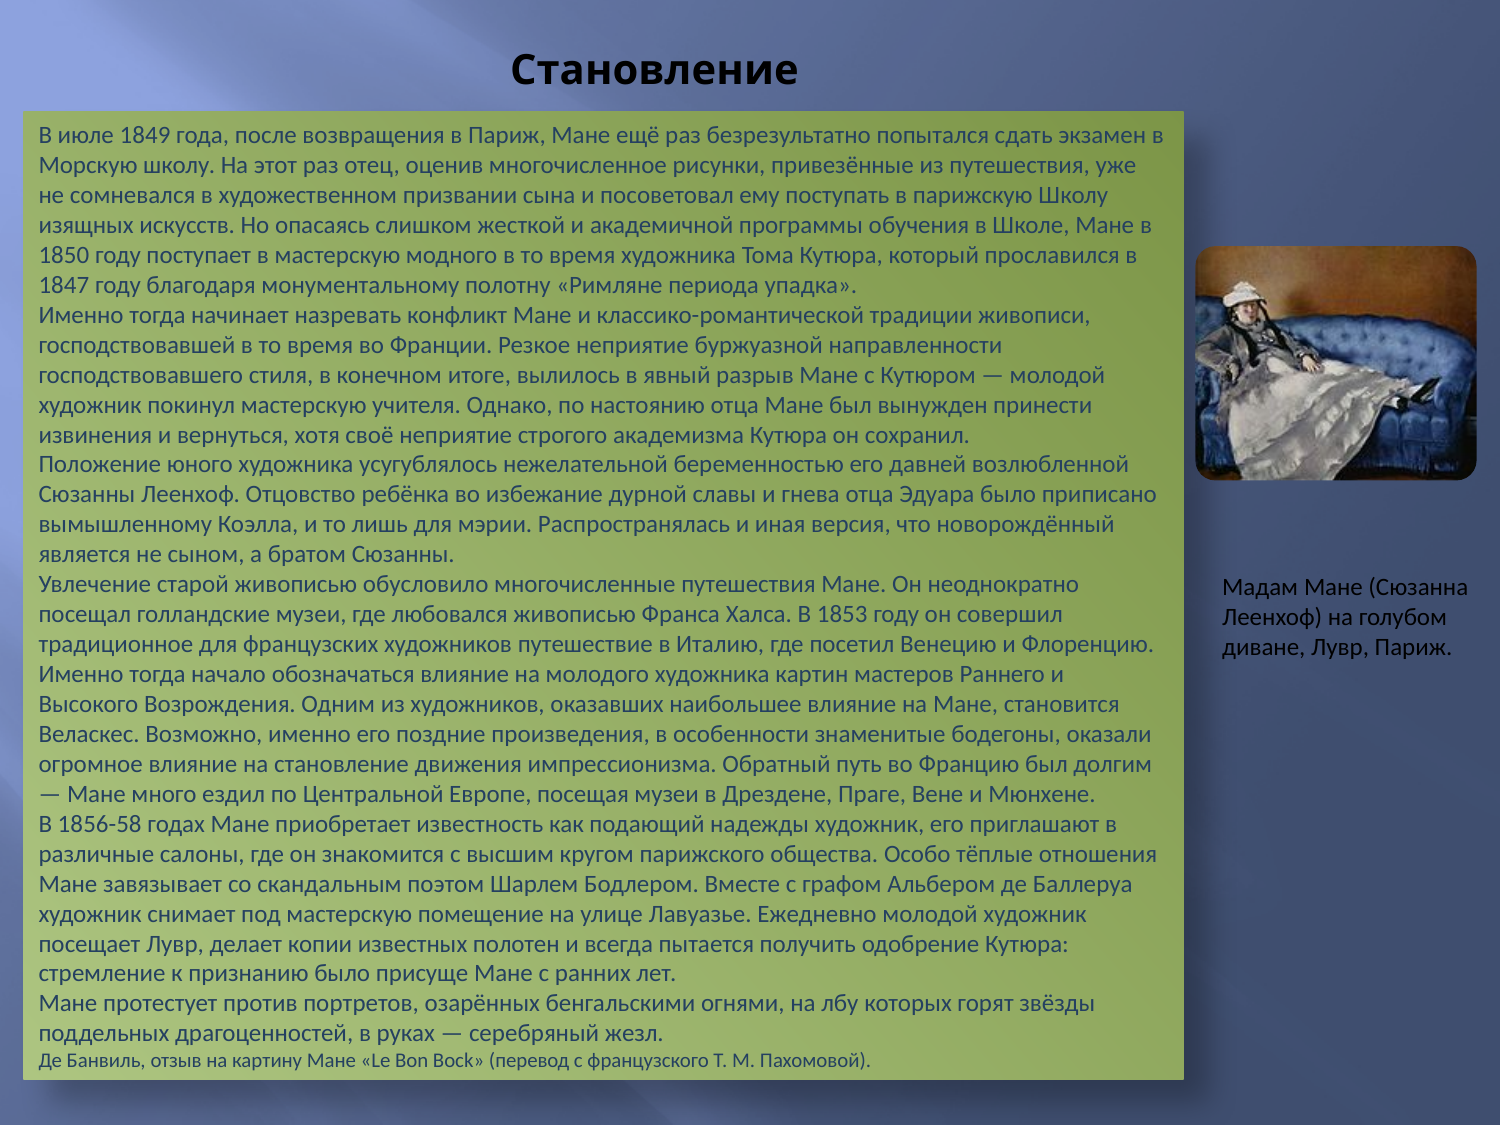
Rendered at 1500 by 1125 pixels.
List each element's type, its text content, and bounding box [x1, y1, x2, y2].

text_box Мадам Мане (Сюзанна Леенхоф) на голубом диване, Лувр, Париж. [1207, 563, 1500, 668]
text_box В июле 1849 года, после возвращения в Париж, Мане ещё раз безрезультатно попытался сдать экзамен в Морскую школу. На этот раз отец, оценив многочисленное рисунки, привезённые из путешествия, уже не сомневался в художественном призвании сына и посоветовал ему поступать в парижскую Школу изящных искусств. Но опасаясь слишком жесткой и академичной программы обучения в Школе, Мане в 1850 году поступает в мастерскую модного в то время художника Тома Кутюра, который прославился в 1847 году благодаря монументальному полотну «Римляне периода упадка». Именно тогда начинает назревать конфликт Мане и классико-романтической традиции живописи, господствовавшей в то время во Франции. Резкое неприятие буржуазной направленности господствовавшего стиля, в конечном итоге, вылилось в явный разрыв Мане с Кутюром — молодой художник покинул мастерскую учителя. Однако, по настоянию отца Мане был вынужден принести извинения и вернуться, хотя своё неприятие строгого академизма Кутюра он сохранил. Положение юного художника усугублялось нежелательной беременностью его давней возлюбленной Сюзанны Леенхоф. Отцовство ребёнка во избежание дурной славы и гнева отца Эдуара было приписано вымышленному Коэлла, и то лишь для мэрии. Распространялась и иная версия, что новорождённый является не сыном, а братом Сюзанны. Увлечение старой живописью обусловило многочисленные путешествия Мане. Он неоднократно посещал голландские музеи, где любовался живописью Франса Халса. В 1853 году он совершил традиционное для французских художников путешествие в Италию, где посетил Венецию и Флоренцию. Именно тогда начало обозначаться влияние на молодого художника картин мастеров Раннего и Высокого Возрождения. Одним из художников, оказавших наибольшее влияние на Мане, становится Веласкес. Возможно, именно его поздние произведения, в особенности знаменитые бодегоны, оказали огромное влияние на становление движения импрессионизма. Обратный путь во Францию был долгим — Мане много ездил по Центральной Европе, посещая музеи в Дрездене, Праге, Вене и Мюнхене. В 1856-58 годах Мане приобретает известность как подающий надежды художник, его приглашают в различные салоны, где он знакомится с высшим кругом парижского общества. Особо тёплые отношения Мане завязывает со скандальным поэтом Шарлем Бодлером. Вместе с графом Альбером де Баллеруа художник снимает под мастерскую помещение на улице Лавуазье. Ежедневно молодой художник посещает Лувр, делает копии известных полотен и всегда пытается получить одобрение Кутюра: стремление к признанию было присуще Мане с ранних лет. Мане протестует против портретов, озарённых бенгальскими огнями, на лбу которых горят звёзды поддельных драгоценностей, в руках — серебряный жезл. Де Банвиль, отзыв на картину Мане «Le Bon Bock» (перевод с французского Т. М. Пахомовой). [23, 111, 1184, 1080]
picture [1195, 245, 1477, 481]
text_box Становление [495, 35, 814, 100]
